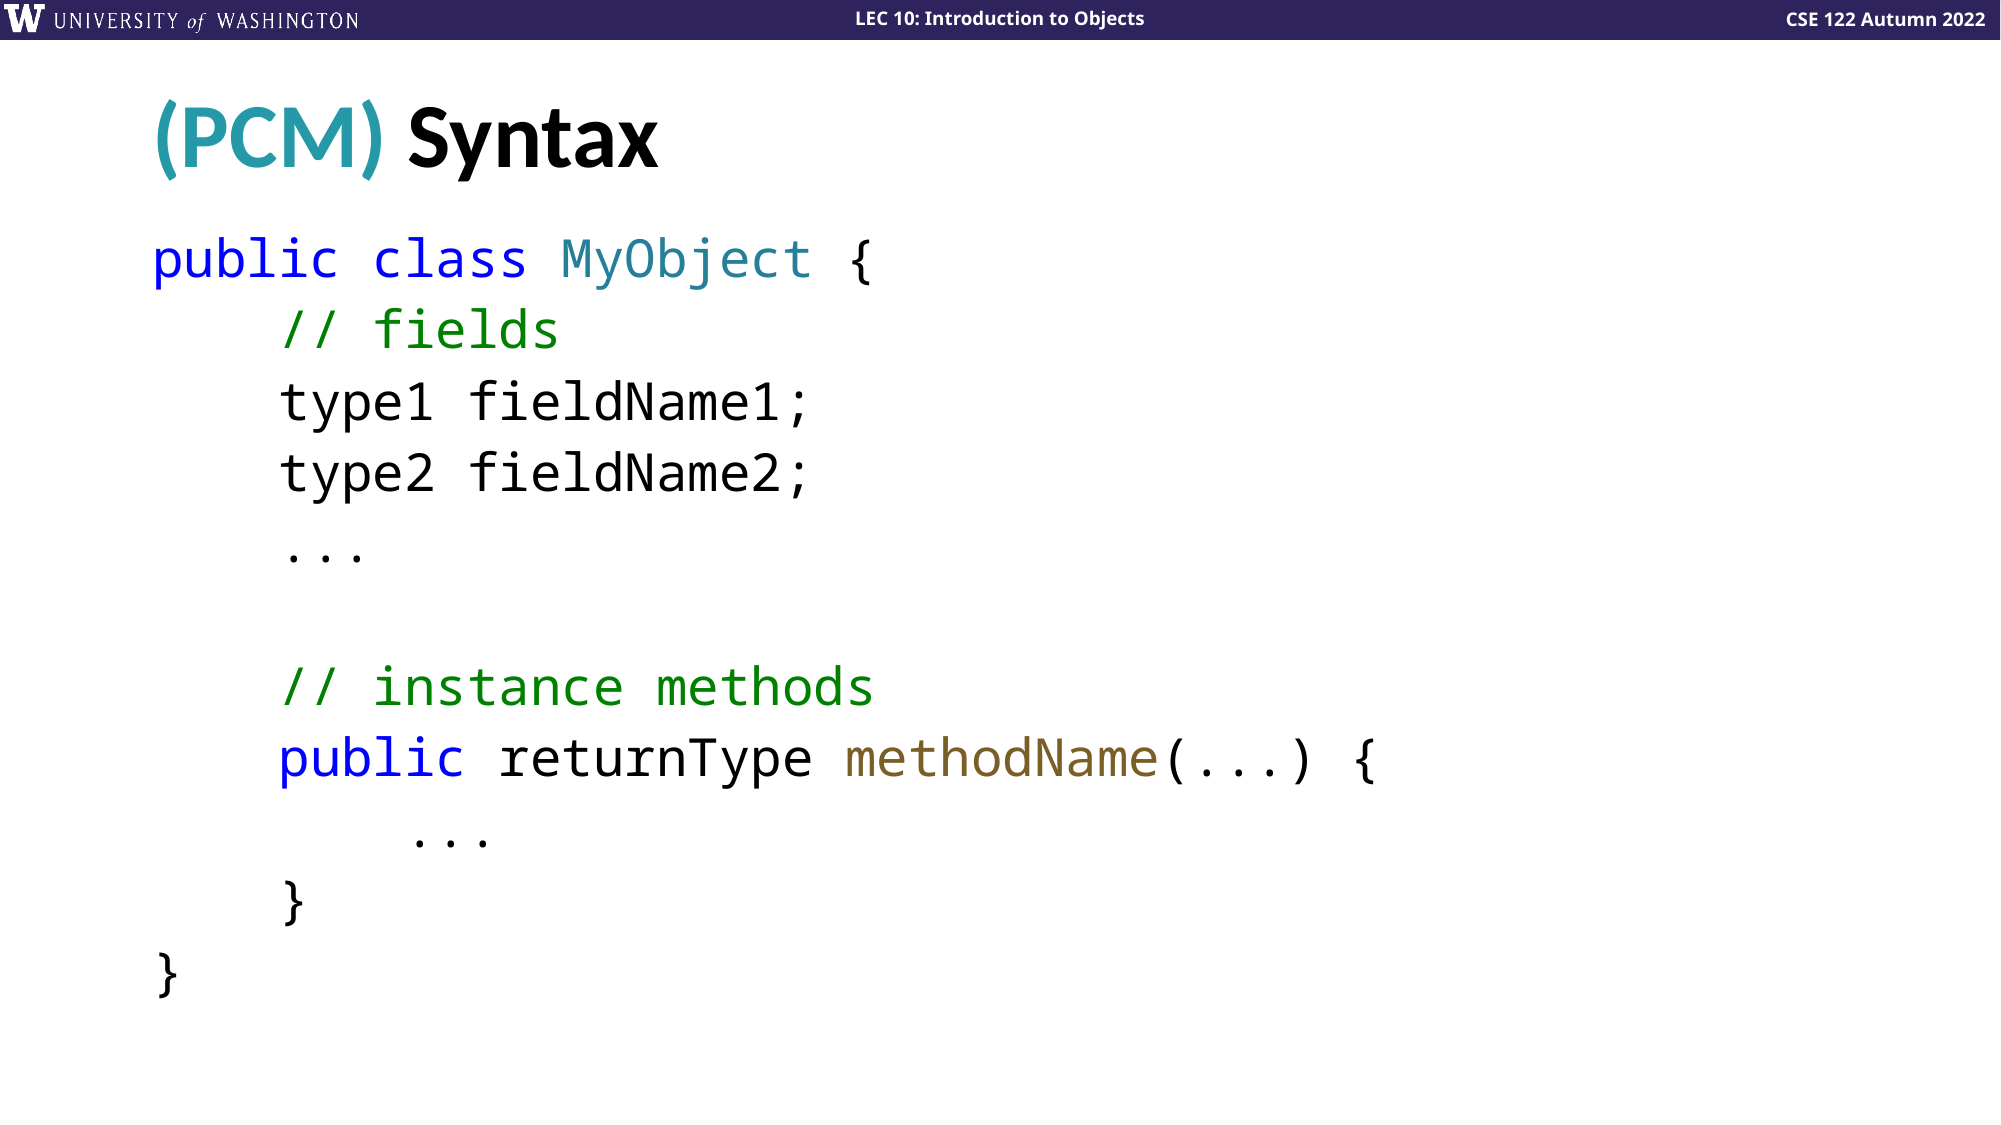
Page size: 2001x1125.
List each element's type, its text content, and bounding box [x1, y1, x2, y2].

title (PCM) Syntax [137, 74, 1863, 200]
picture [4, 4, 358, 33]
list public class MyObject { // fields type1 fieldName1; type2 fieldName2; ... // instance methods public returnType methodName(...) { ... } } [137, 224, 1863, 1014]
